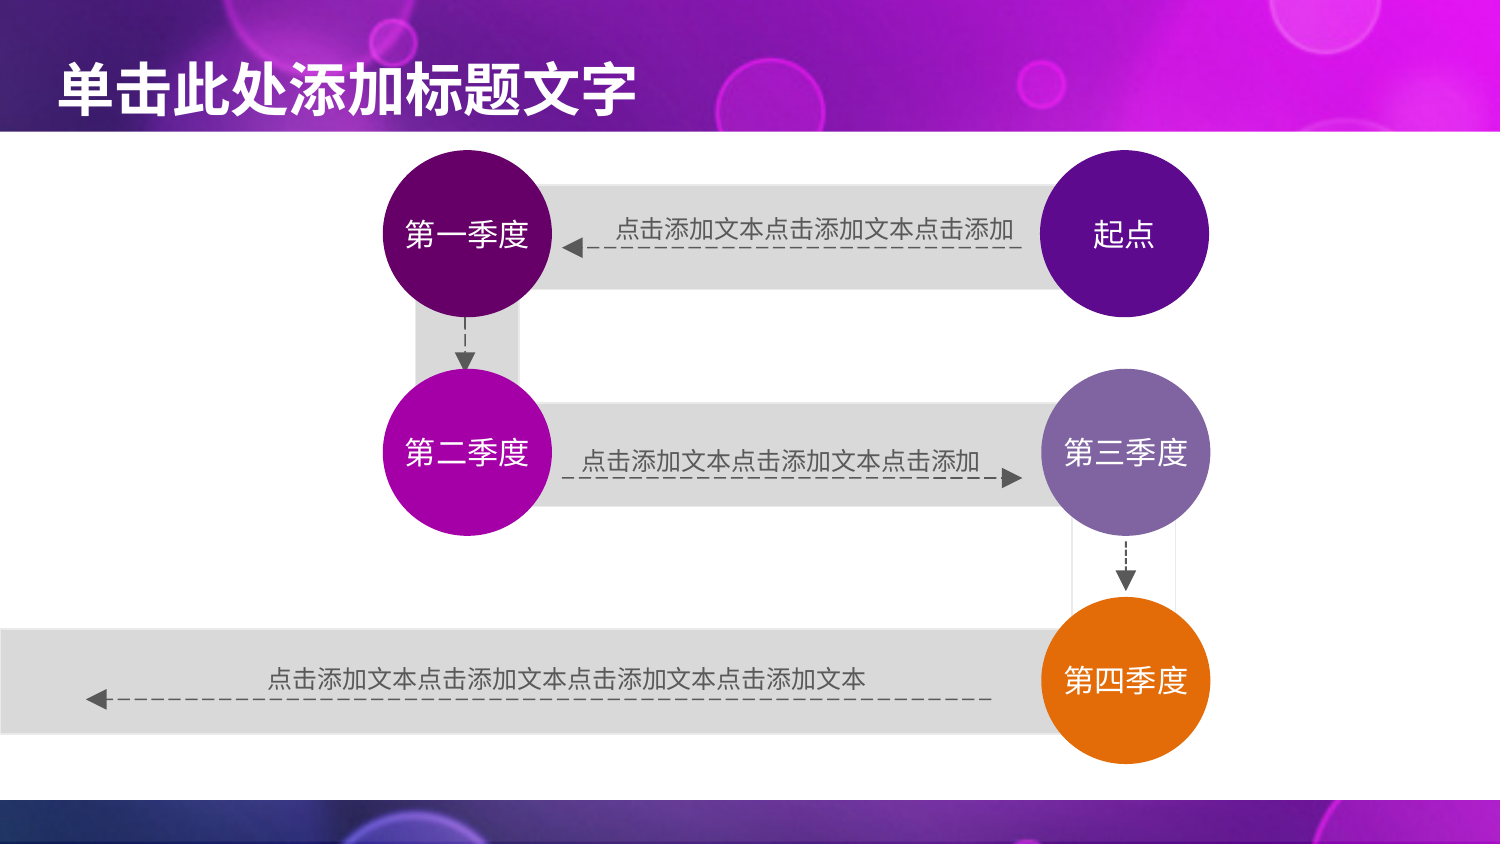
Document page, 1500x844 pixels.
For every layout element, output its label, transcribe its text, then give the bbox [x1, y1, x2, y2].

text_box [454, 352, 476, 368]
picture [0, 800, 1500, 844]
text_box [531, 184, 1061, 290]
text_box [415, 300, 520, 386]
text_box 点击添加文本点击添加文本点击添加文本点击添加文本 [143, 643, 992, 699]
text_box [1115, 566, 1137, 592]
text_box 点击添加文本点击添加文本点击添加 [596, 193, 1034, 250]
text_box 第一季度 [382, 150, 552, 318]
text_box [1000, 467, 1023, 489]
text_box 第四季度 [1041, 596, 1211, 765]
text_box [85, 689, 117, 710]
text_box 起点 [1039, 150, 1210, 318]
text_box [533, 402, 1061, 507]
text_box [1071, 517, 1176, 616]
text_box 第二季度 [382, 368, 552, 536]
picture [0, 0, 1500, 131]
text_box [0, 629, 1060, 734]
text_box 第三季度 [1041, 368, 1211, 536]
text_box [561, 237, 584, 259]
text_box 点击添加文本点击添加文本点击添加 [562, 424, 1000, 481]
